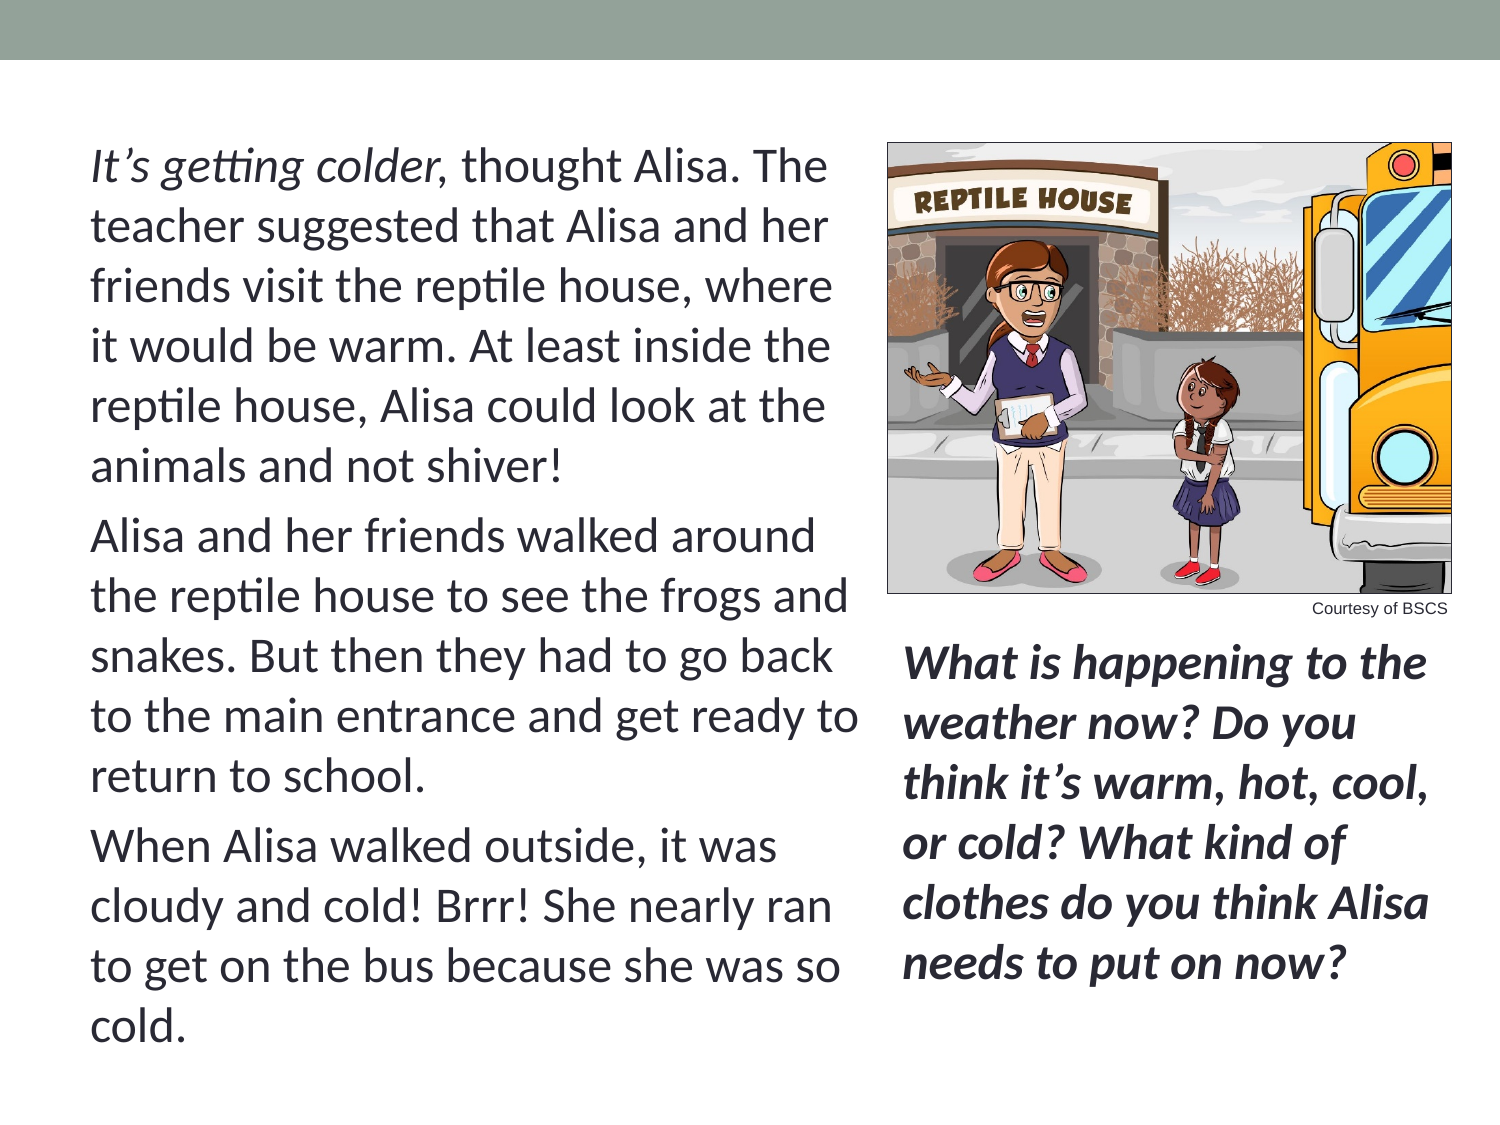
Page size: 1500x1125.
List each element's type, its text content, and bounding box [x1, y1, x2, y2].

list It’s getting colder, thought Alisa. The teacher suggested that Alisa and her friends visit the reptile house, where it would be warm. At least inside the reptile house, Alisa could look at the animals and not shiver! Alisa and her friends walked around the reptile house to see the frogs and snakes. But then they had to go back to the main entrance and get ready to return to school. When Alisa walked outside, it was cloudy and cold! Brrr! She nearly ran to get on the bus because she was so cold. [75, 125, 875, 1063]
text_box What is happening to the weather now? Do you think it’s warm, hot, cool, or cold? What kind of clothes do you think Alisa needs to put on now? [887, 622, 1452, 1060]
text_box Courtesy of BSCS [1297, 590, 1464, 625]
picture [887, 141, 1452, 595]
